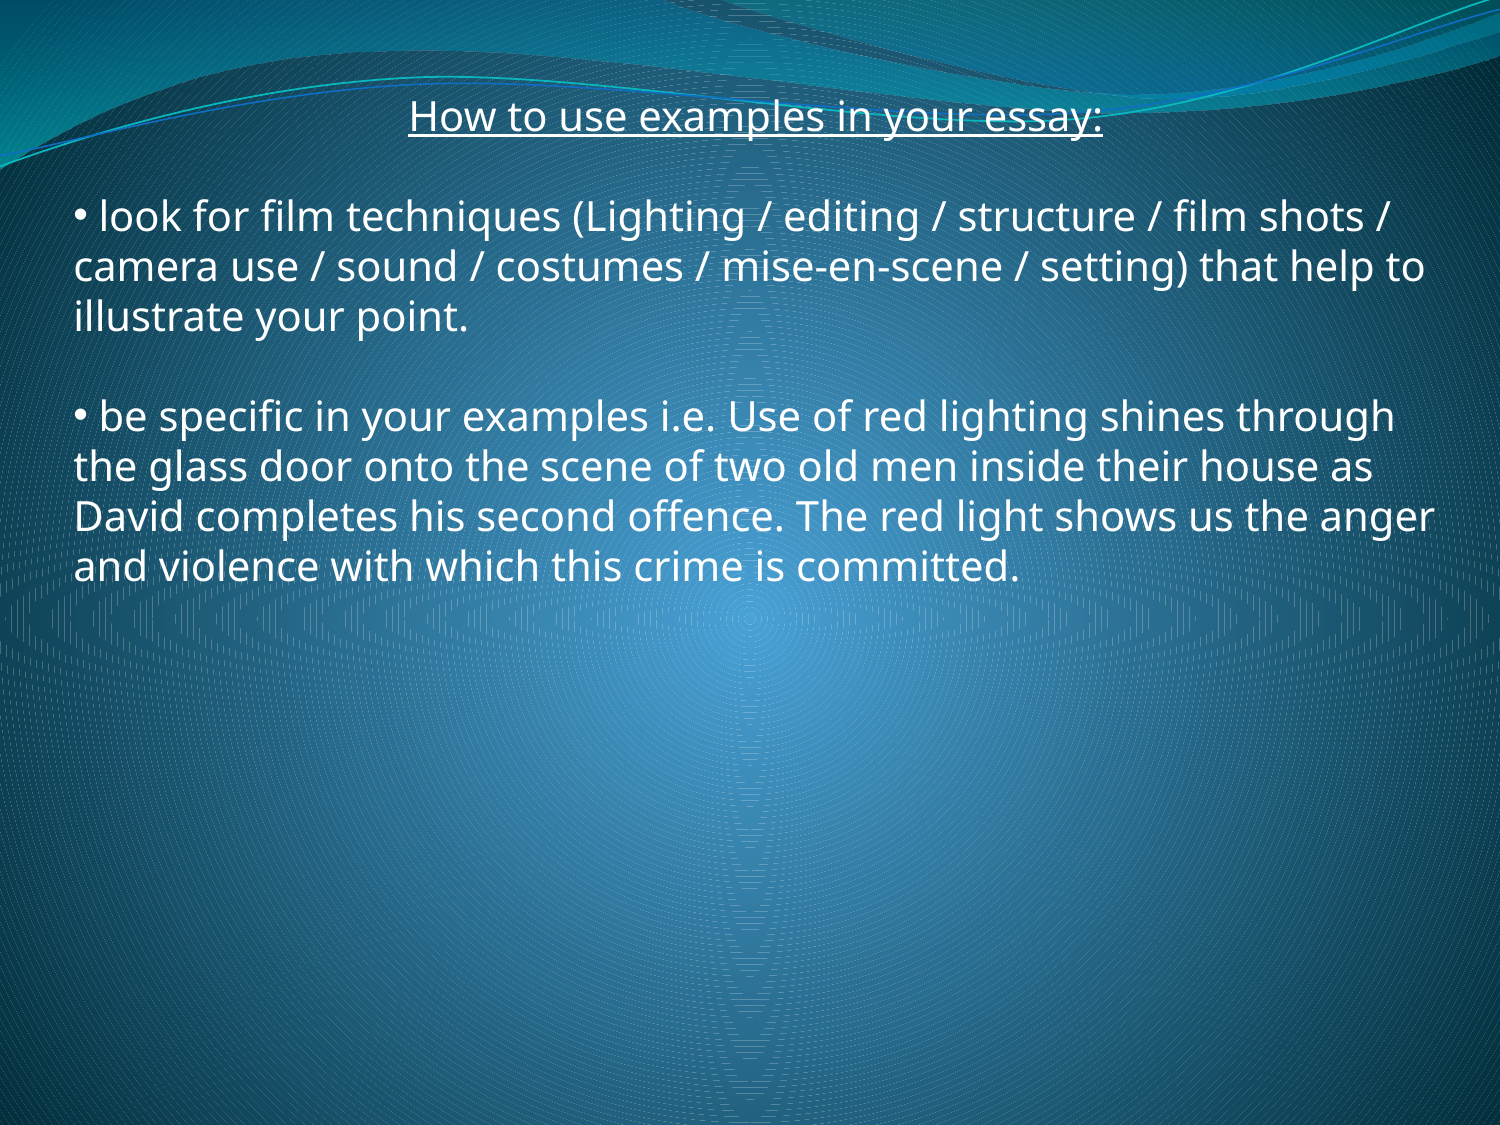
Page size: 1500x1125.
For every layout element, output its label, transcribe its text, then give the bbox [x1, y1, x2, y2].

text_box How to use examples in your essay: look for film techniques (Lighting / editing / structure / film shots / camera use / sound / costumes / mise-en-scene / setting) that help to illustrate your point. be specific in your examples i.e. Use of red lighting shines through the glass door onto the scene of two old men inside their house as David completes his second offence. The red light shows us the anger and violence with which this crime is committed. [58, 81, 1453, 597]
